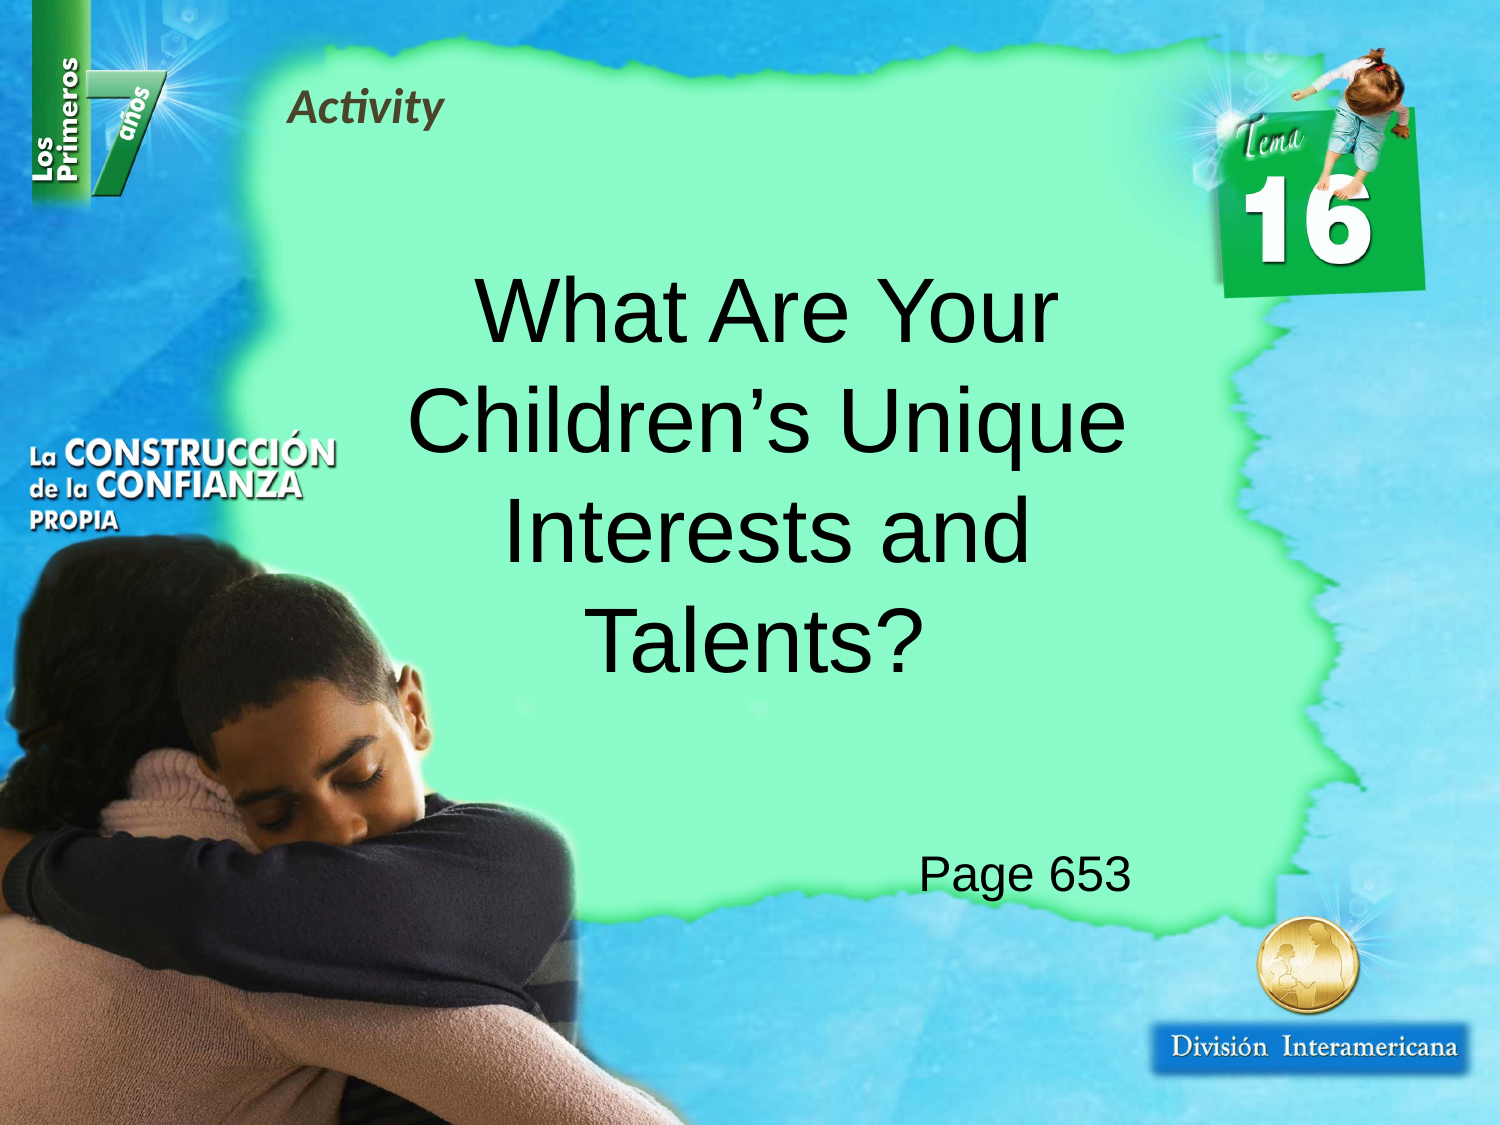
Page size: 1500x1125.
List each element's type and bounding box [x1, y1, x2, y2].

text_box [265, 66, 1210, 911]
picture [0, 0, 1500, 1125]
